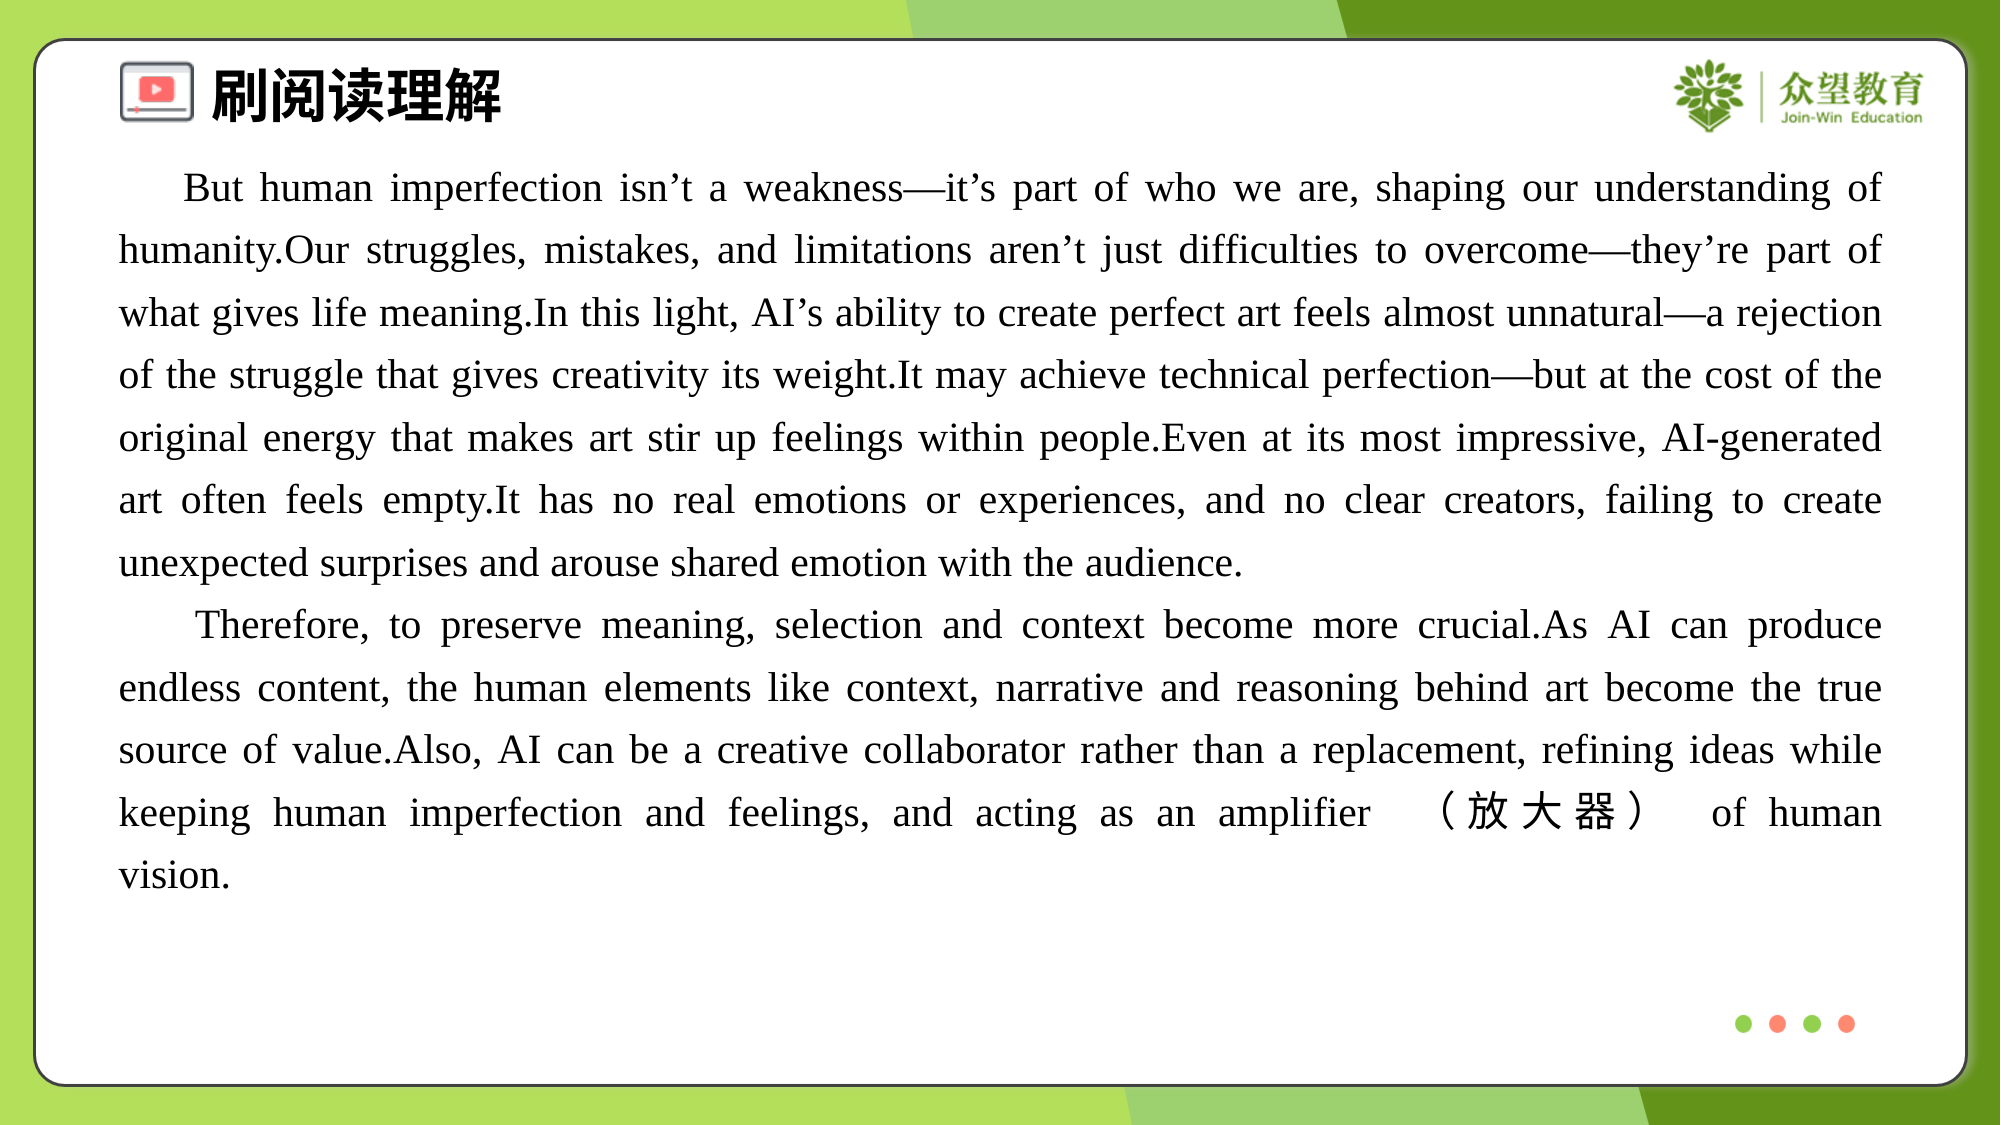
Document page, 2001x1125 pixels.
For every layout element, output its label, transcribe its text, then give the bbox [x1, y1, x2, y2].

picture [0, 0, 2000, 1125]
text_box But human imperfection isn’t a weakness—it’s part of who we are, shaping our understanding of humanity.Our struggles, mistakes, and limitations aren’t just difficulties to overcome—they’re part of what gives life meaning.In this light, AI’s ability to create perfect art feels almost unnatural—a rejection of the struggle that gives creativity its weight.It may achieve technical perfection—but at the cost of the original energy that makes art stir up feelings within people.Even at its most impressive, AI-generated art often feels empty.It has no real emotions or experiences, and no clear creators, failing to create unexpected surprises and arouse shared emotion with the audience. Therefore, to preserve meaning, selection and context become more crucial.As AI can produce endless content, the human elements like context, narrative and reasoning behind art become the true source of value.Also, AI can be a creative collaborator rather than a replacement, refining ideas while keeping human imperfection and feelings, and acting as an amplifier （放大器） of human vision.#5 [118, 146, 1883, 954]
